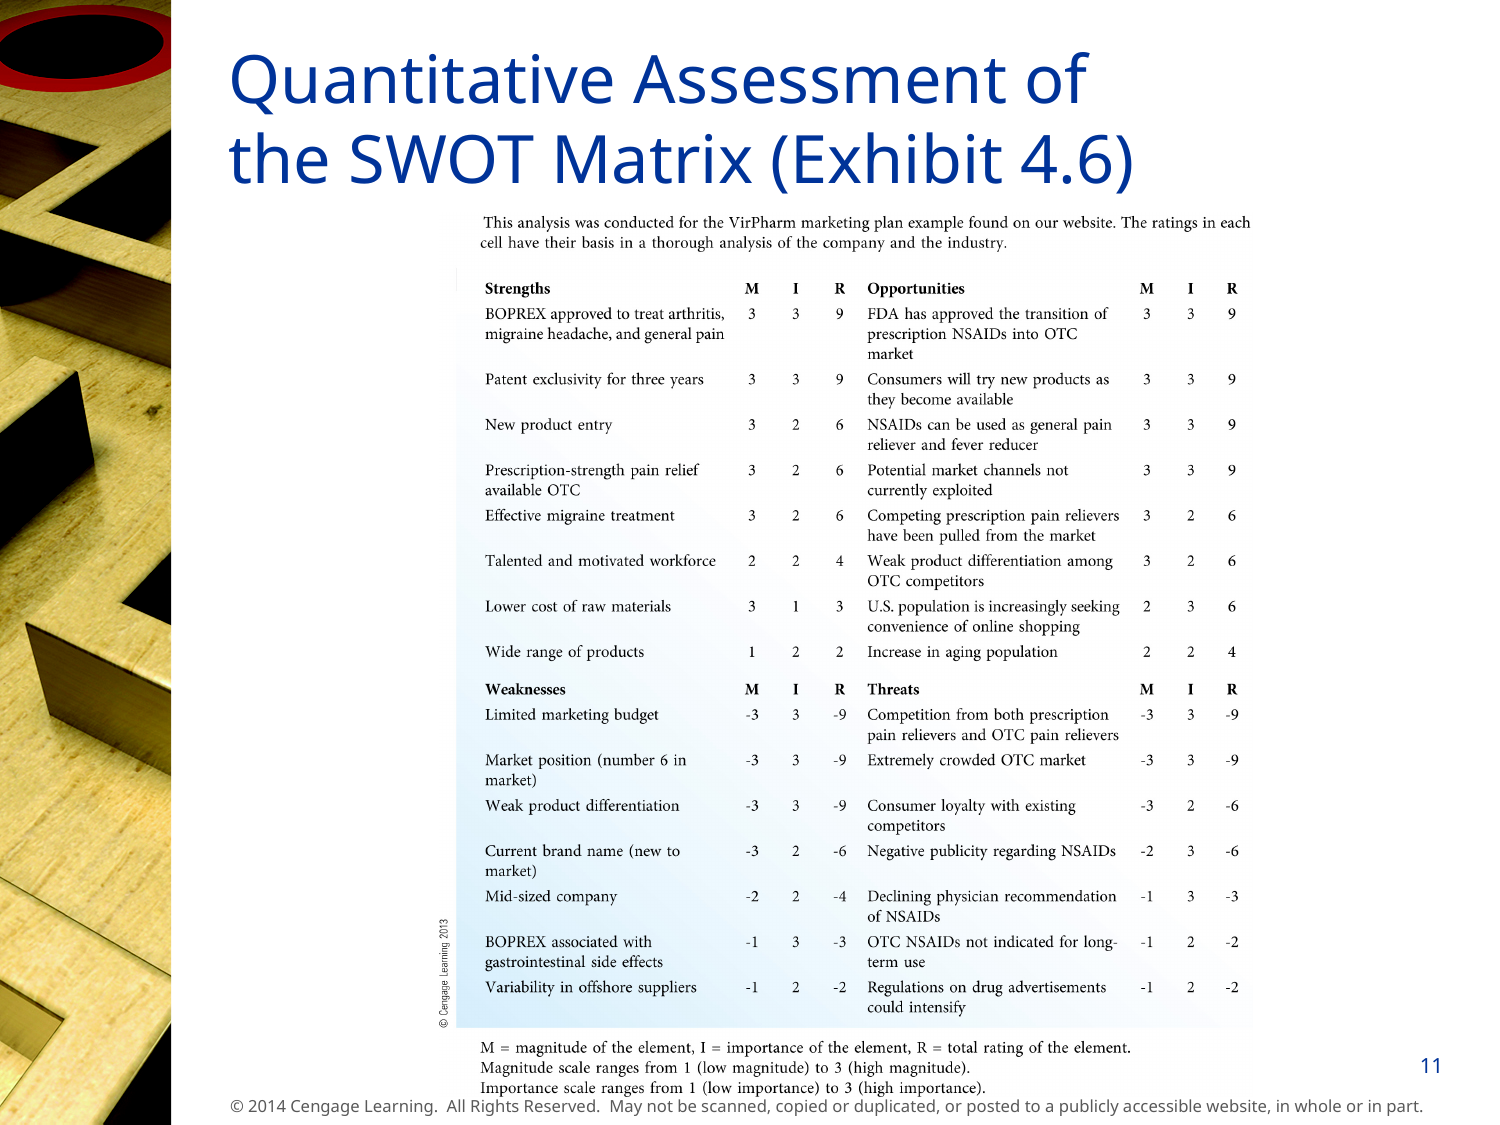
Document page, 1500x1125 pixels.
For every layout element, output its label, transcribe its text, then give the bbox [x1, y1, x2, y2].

picture [439, 211, 1254, 1098]
picture [0, 0, 172, 1125]
title Quantitative Assessment of the SWOT Matrix (Exhibit 4.6) [213, 29, 1454, 213]
slide_number 11 [1386, 1037, 1478, 1097]
